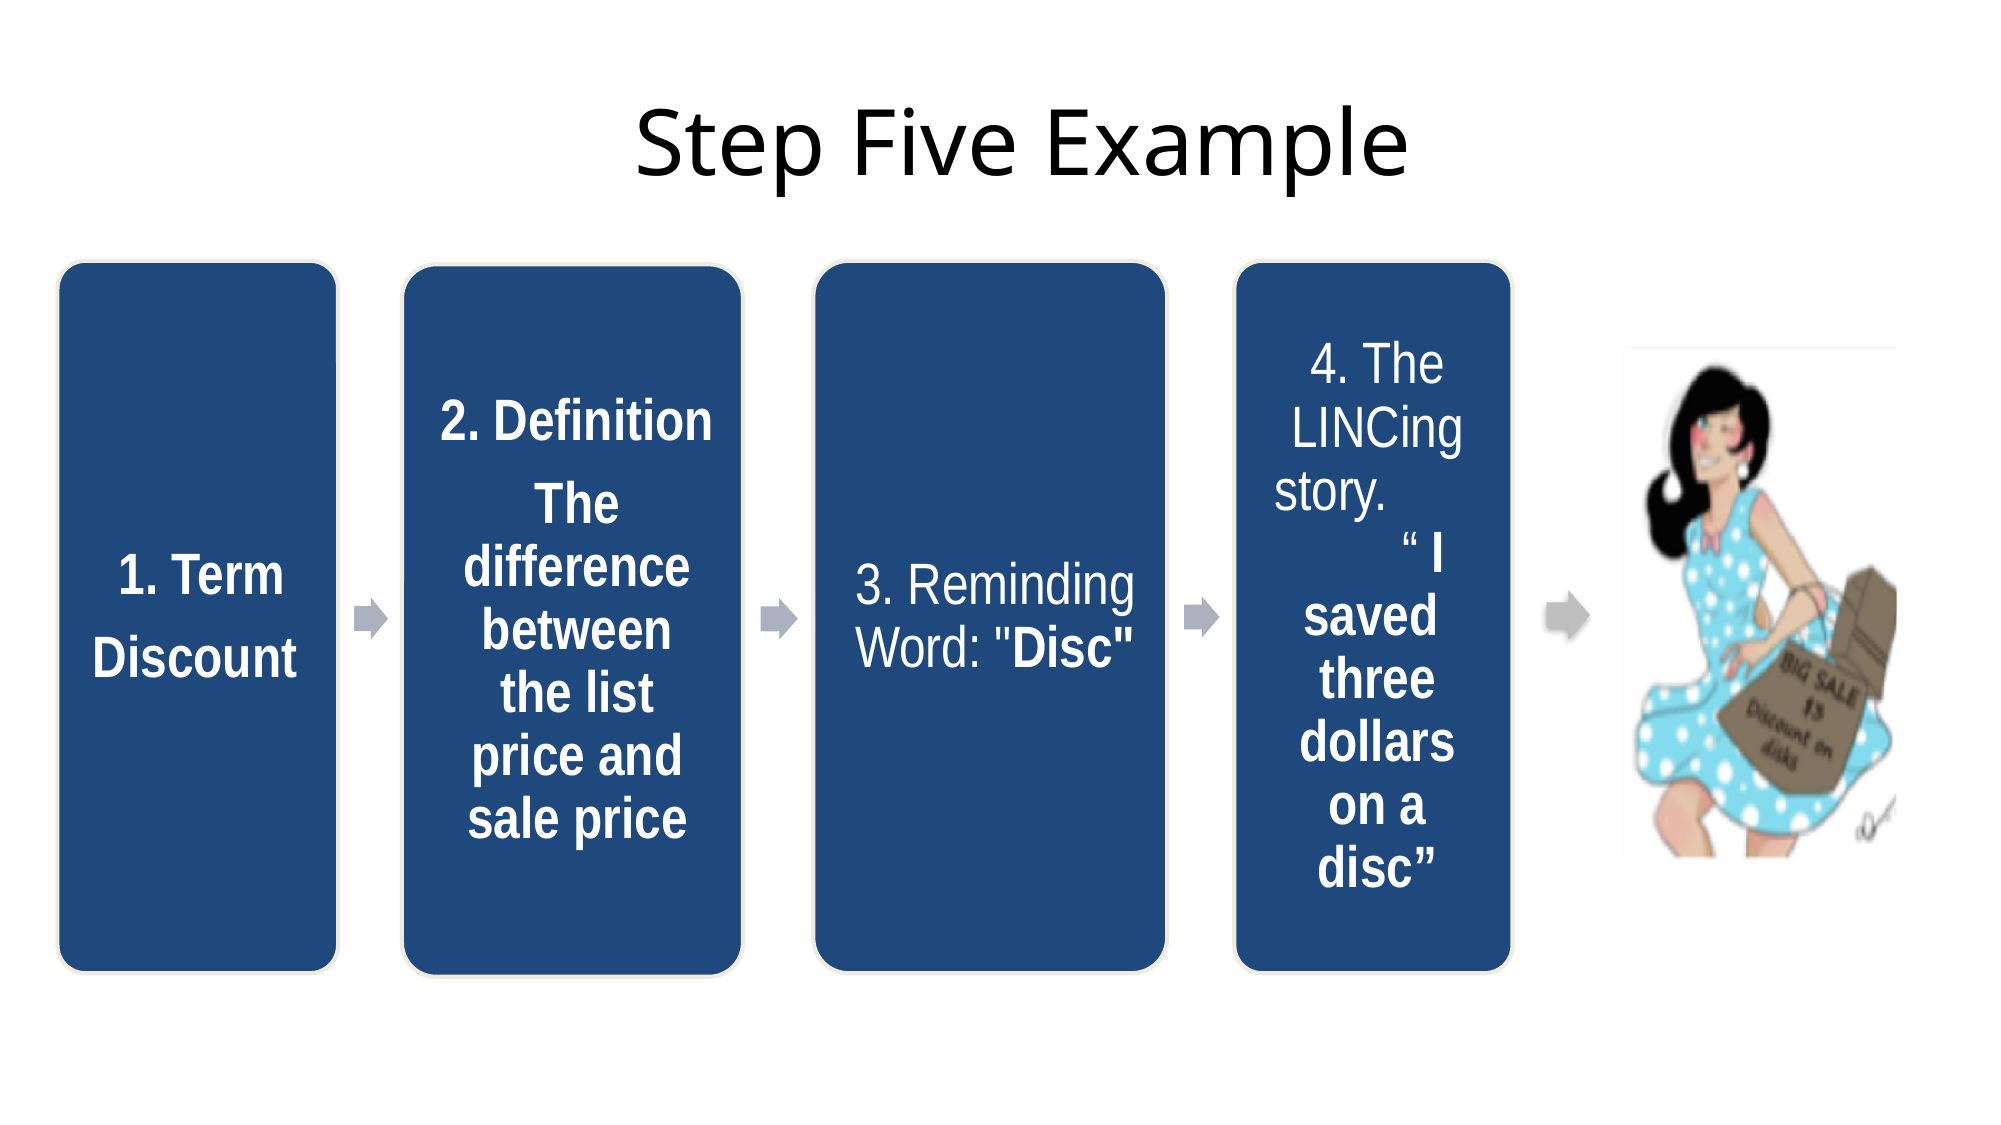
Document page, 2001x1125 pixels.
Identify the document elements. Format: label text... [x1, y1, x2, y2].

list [56, 245, 1514, 989]
title Step Five Example [123, 45, 1924, 233]
text_box [1545, 589, 1591, 641]
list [1622, 346, 1897, 861]
